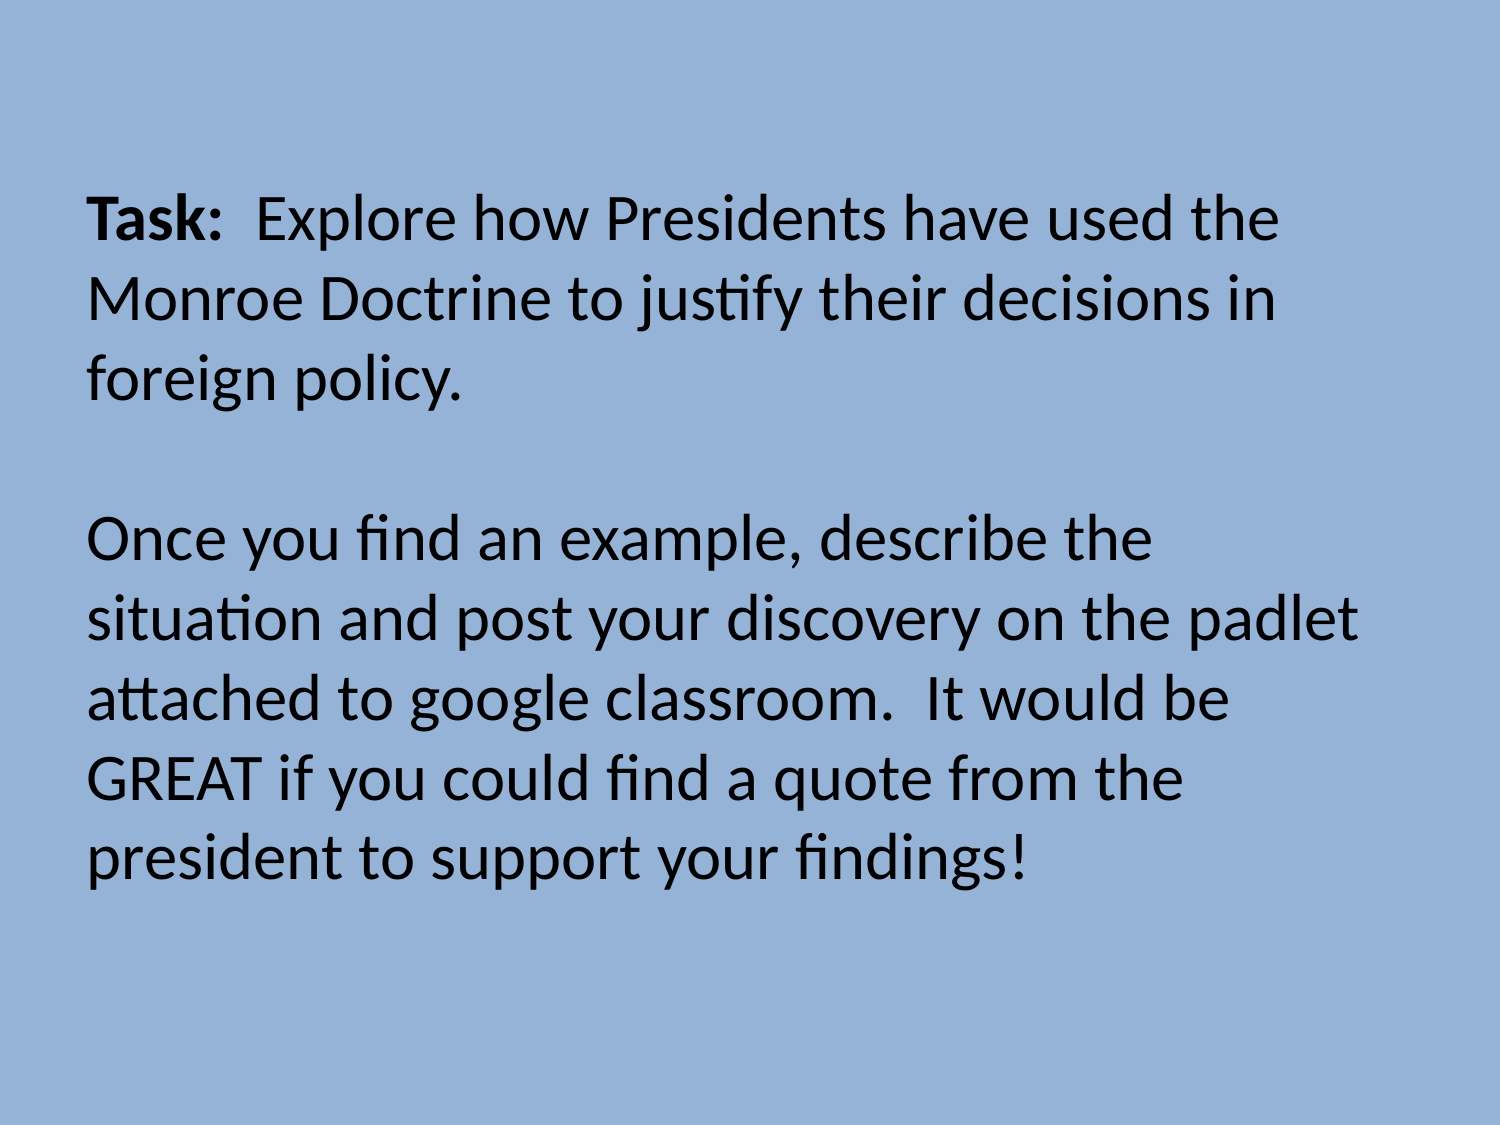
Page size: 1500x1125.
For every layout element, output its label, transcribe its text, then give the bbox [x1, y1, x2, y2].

text_box Task: Explore how Presidents have used the Monroe Doctrine to justify their decisions in foreign policy. Once you find an example, describe the situation and post your discovery on the padlet attached to google classroom. It would be GREAT if you could find a quote from the president to support your findings! [71, 166, 1385, 901]
